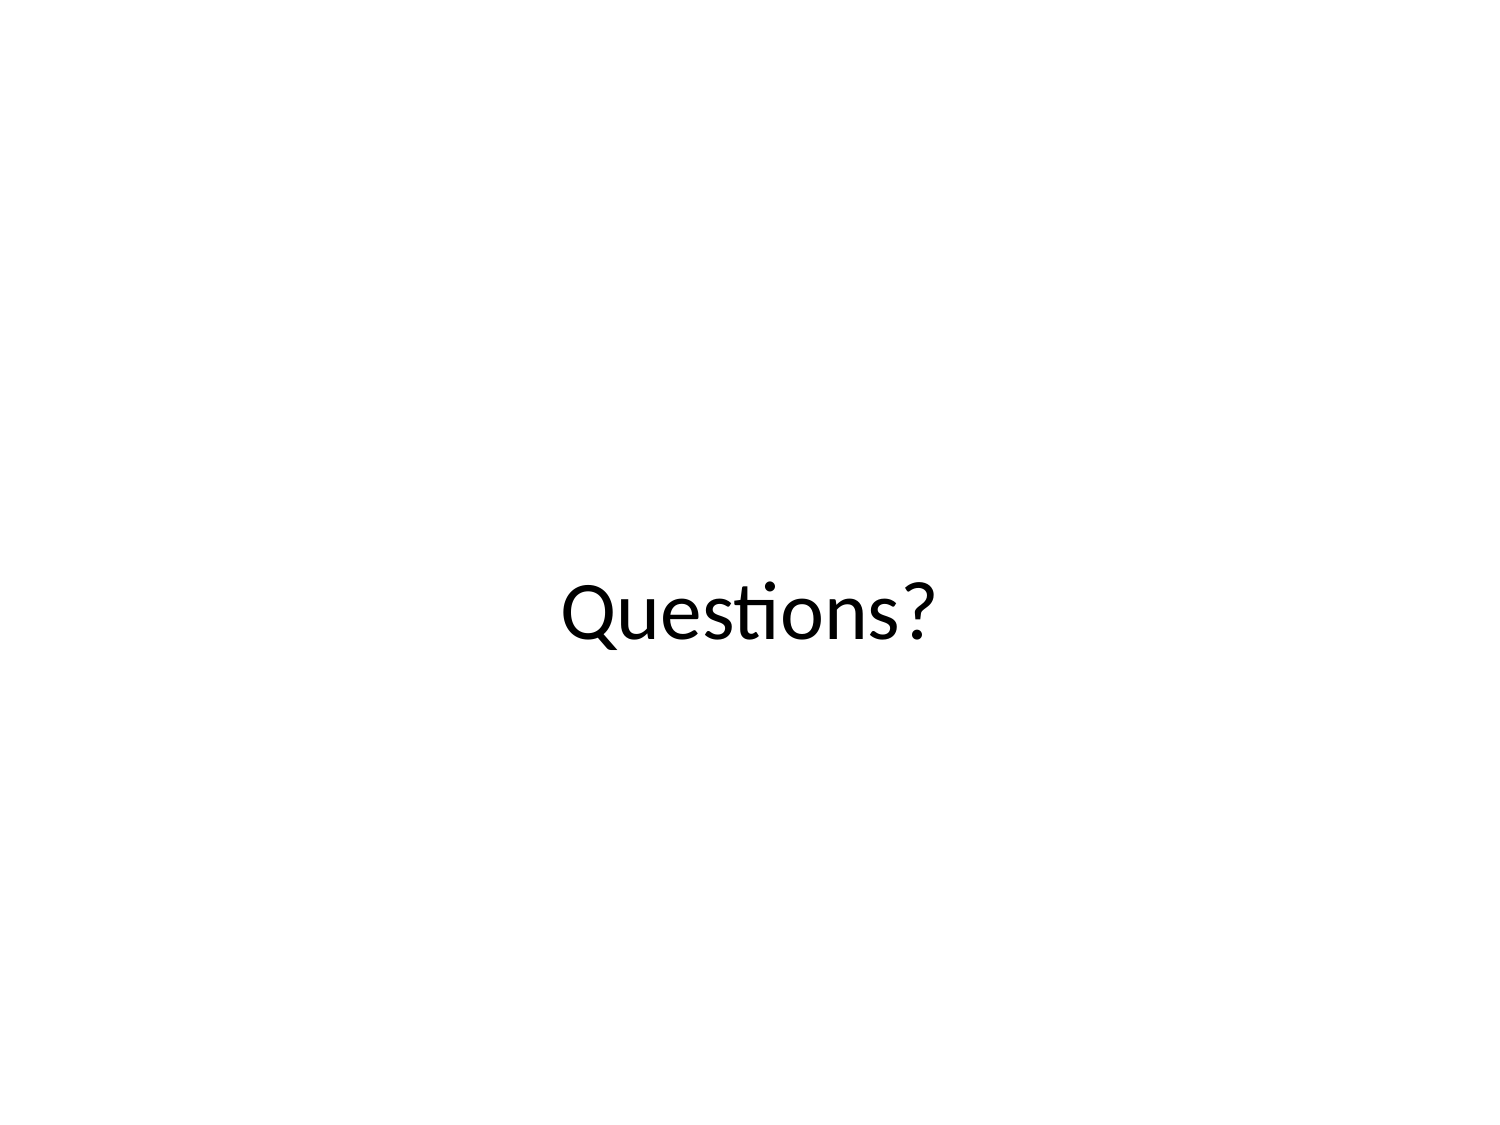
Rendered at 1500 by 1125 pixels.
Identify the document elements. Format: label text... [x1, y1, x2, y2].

list Questions? [75, 262, 1425, 1005]
